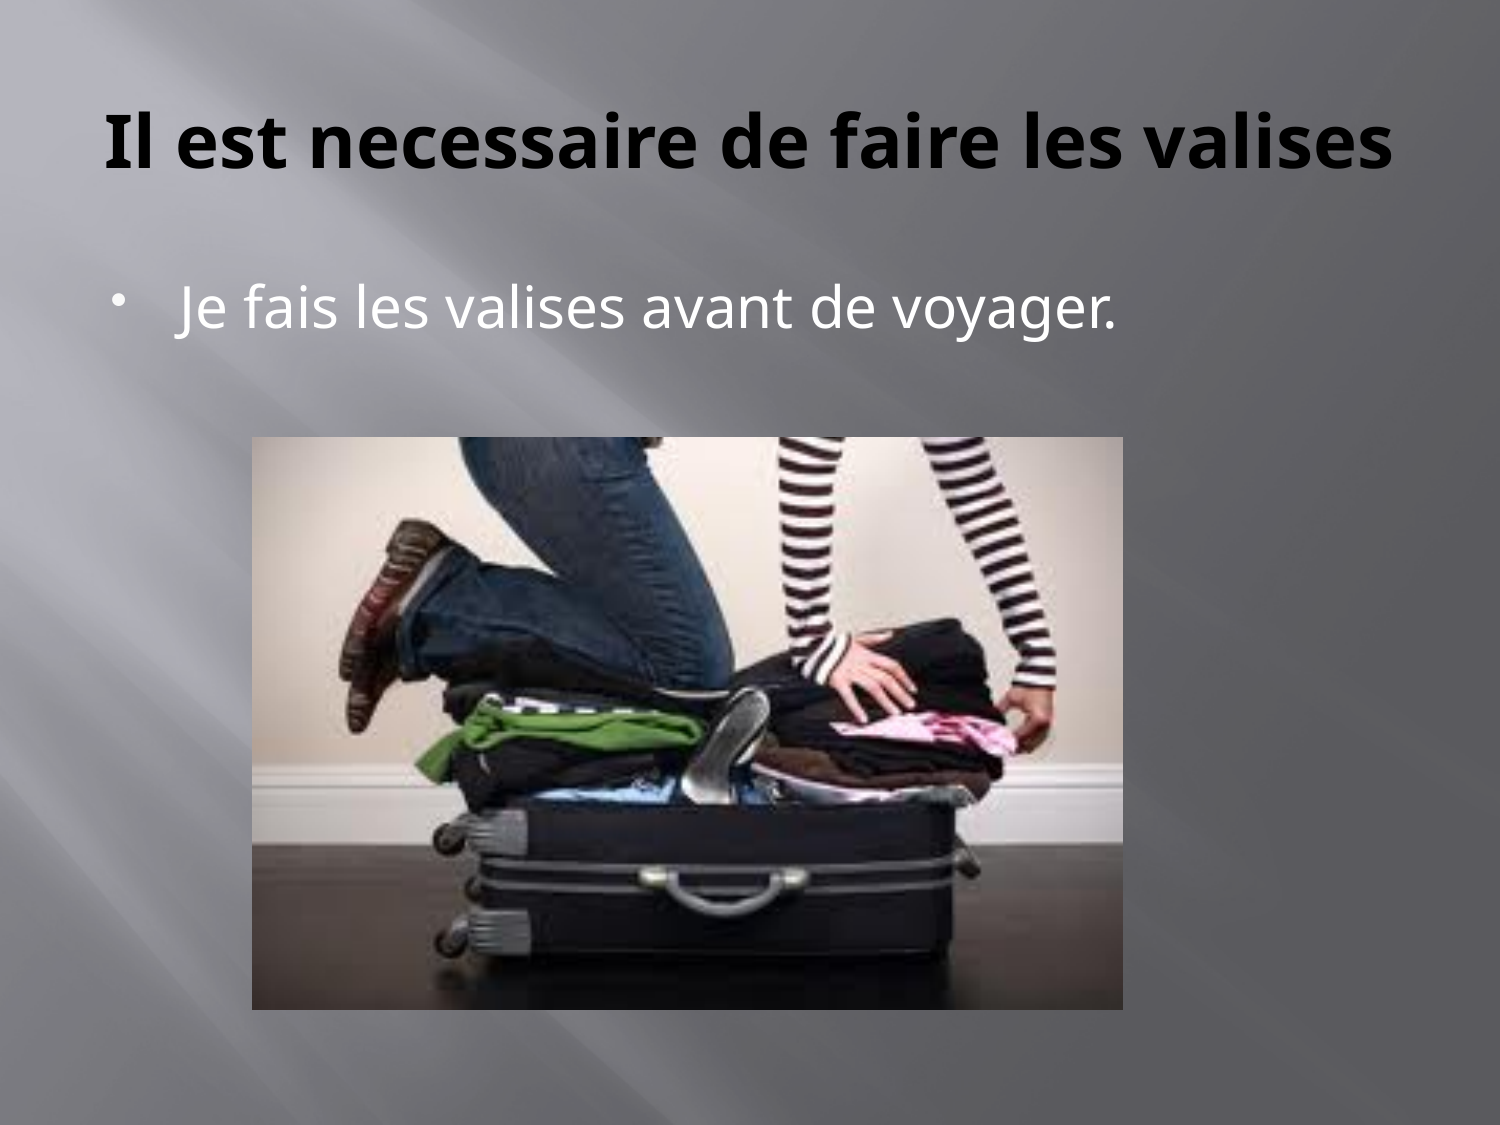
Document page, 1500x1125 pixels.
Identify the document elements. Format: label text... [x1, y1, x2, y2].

list Je fais les valises avant de voyager. [75, 262, 1425, 1035]
picture [251, 437, 1123, 1010]
title Il est necessaire de faire les valises [75, 45, 1425, 233]
